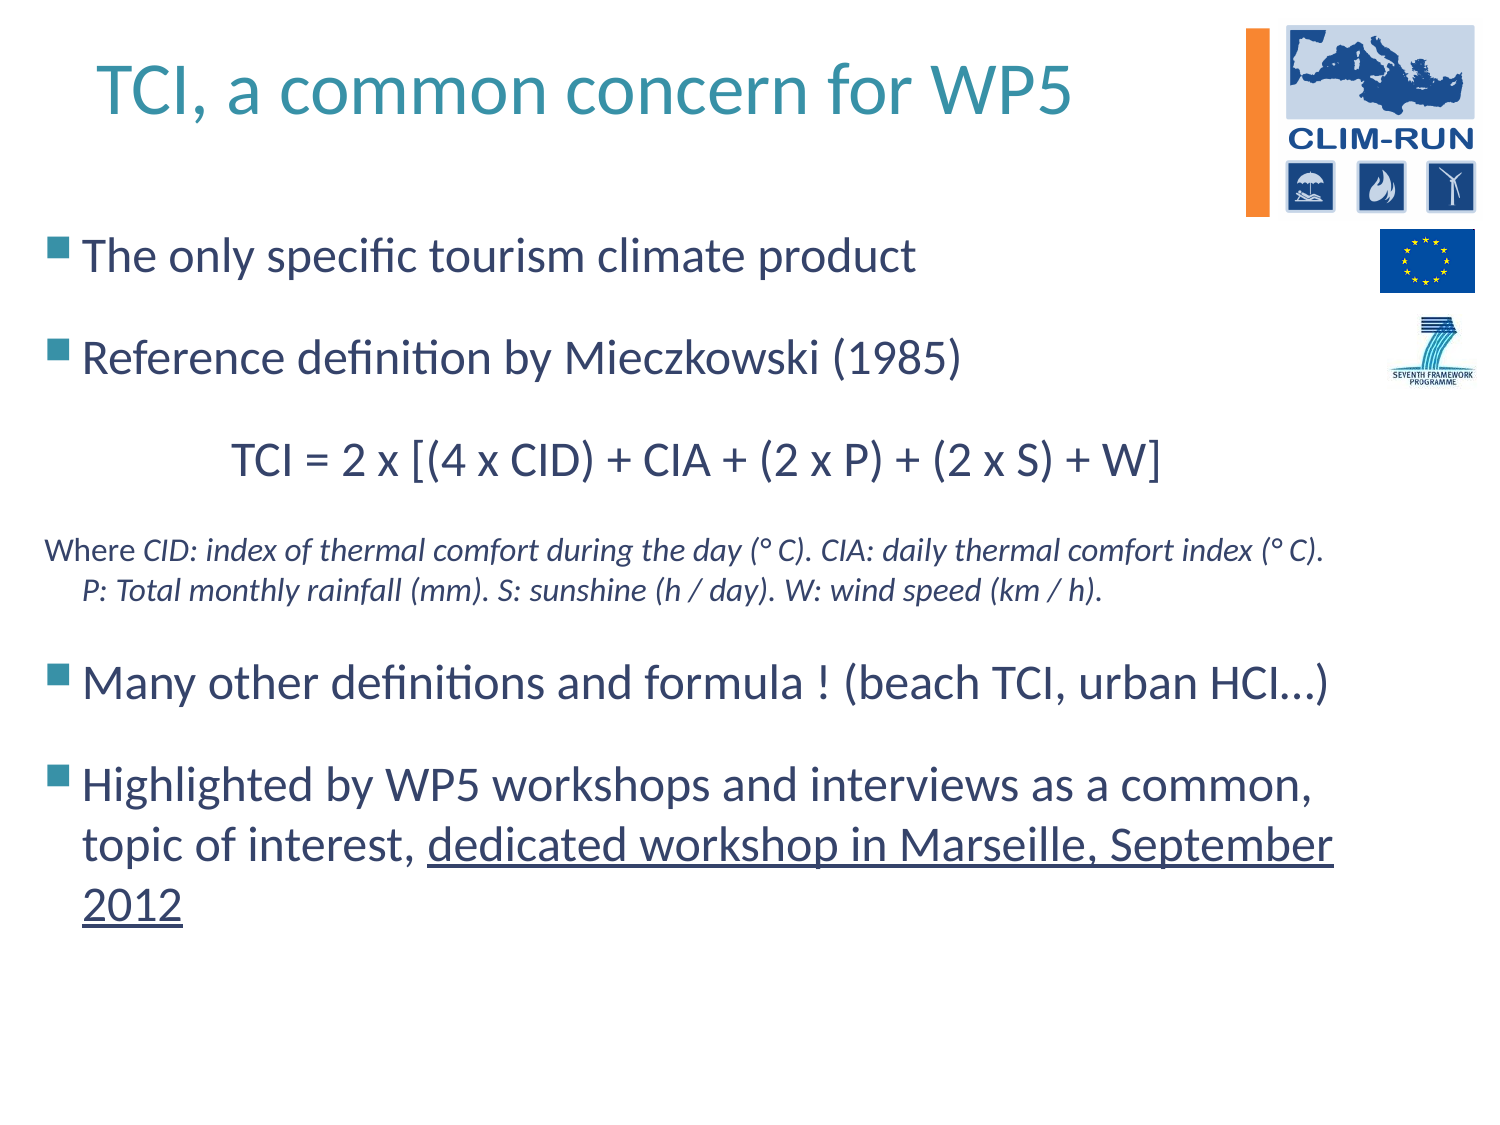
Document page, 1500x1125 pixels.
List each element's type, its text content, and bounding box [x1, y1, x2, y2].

list The only specific tourism climate product Reference definition by Mieczkowski (1985) TCI = 2 x [(4 x CID) + CIA + (2 x P) + (2 x S) + W] Where CID: index of thermal comfort during the day (° C). CIA: daily thermal comfort index (° C). P: Total monthly rainfall (mm). S: sunshine (h / day). W: wind speed (km / h). Many other definitions and formula ! (beach TCI, urban HCI…) Highlighted by WP5 workshops and interviews as a common, topic of interest, dedicated workshop in Marseille, September 2012 [29, 113, 1365, 709]
picture [1278, 18, 1483, 221]
text_box [0, 172, 1322, 916]
picture [1380, 229, 1475, 293]
title TCI, a common concern for WP5 [81, 21, 1200, 113]
picture [1381, 305, 1485, 390]
